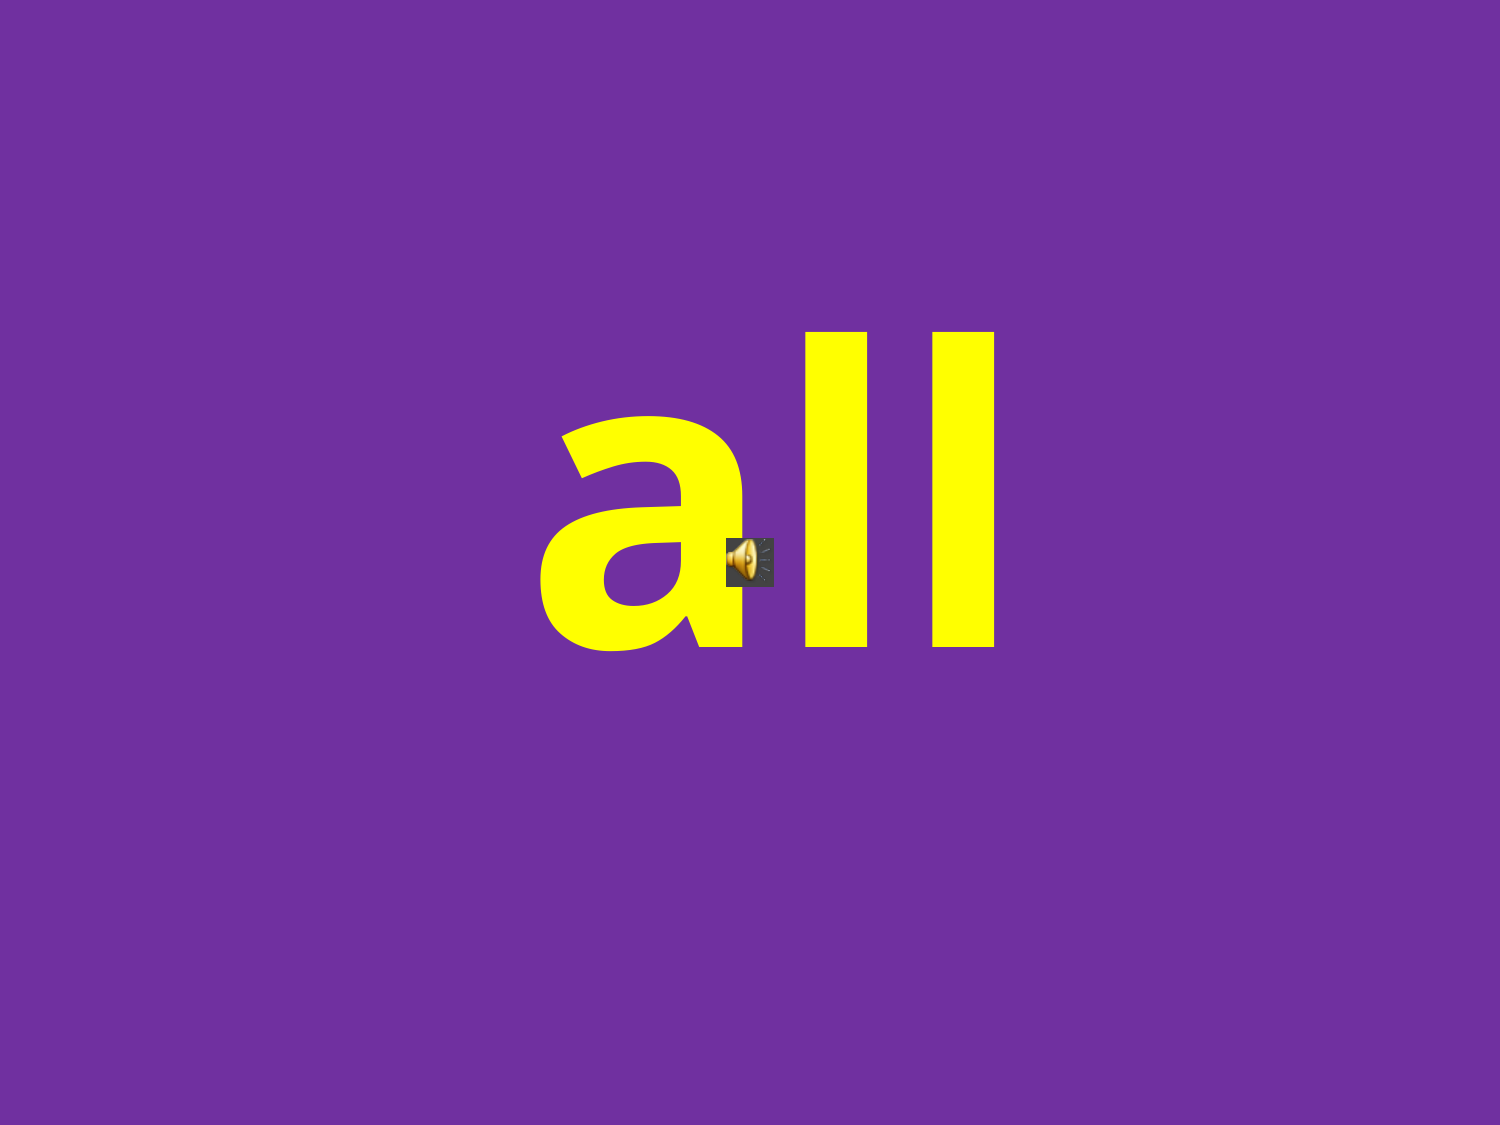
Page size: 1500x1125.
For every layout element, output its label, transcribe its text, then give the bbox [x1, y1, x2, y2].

picture [724, 537, 776, 588]
text_box all [99, 224, 1450, 738]
